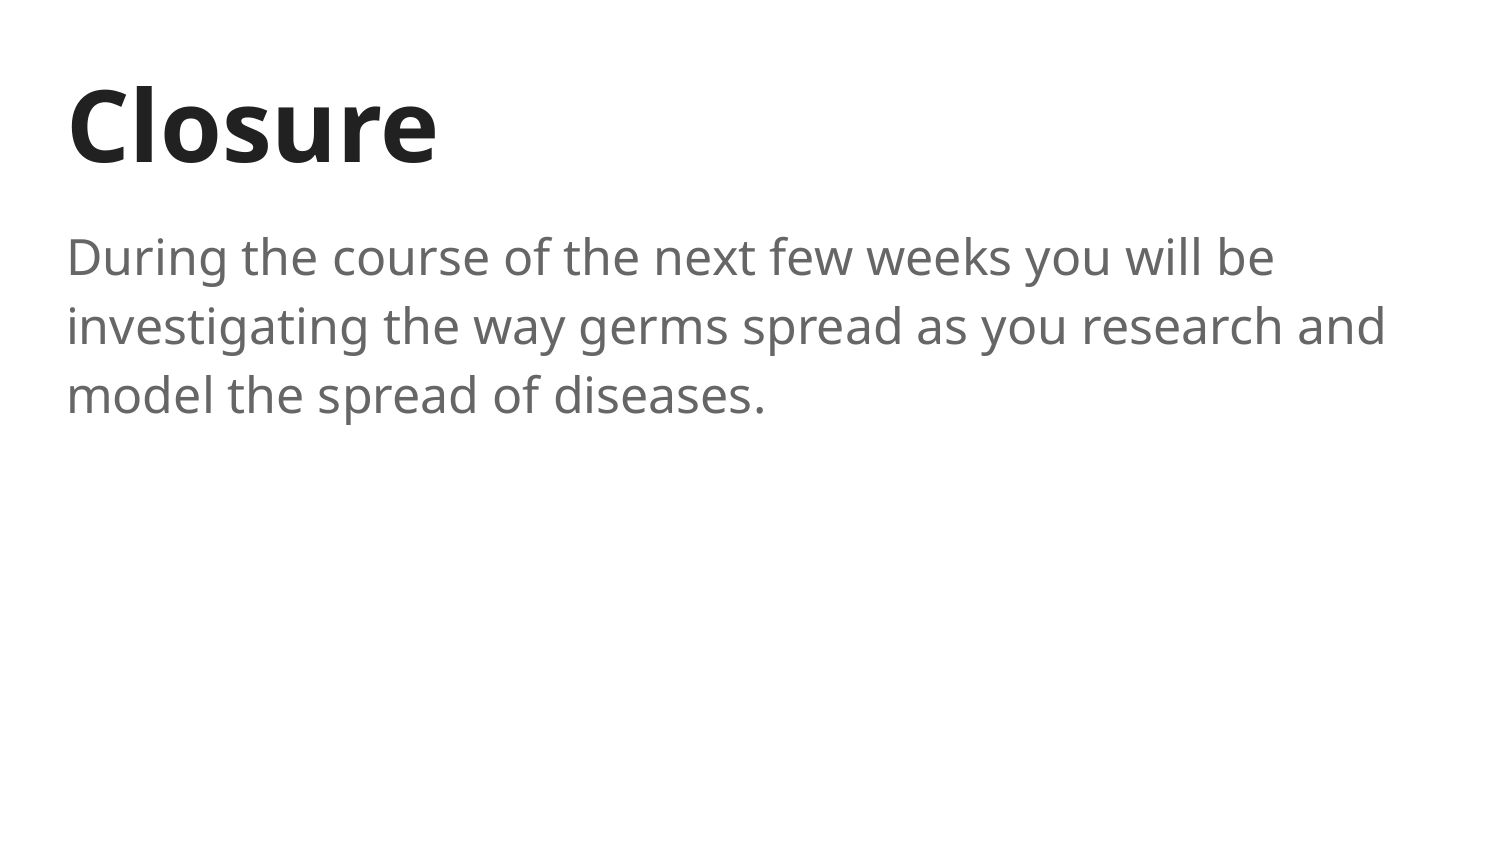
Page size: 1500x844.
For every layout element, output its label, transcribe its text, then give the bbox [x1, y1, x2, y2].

list During the course of the next few weeks you will be investigating the way germs spread as you research and model the spread of diseases. [51, 201, 1449, 750]
title Closure [51, 48, 1449, 180]
